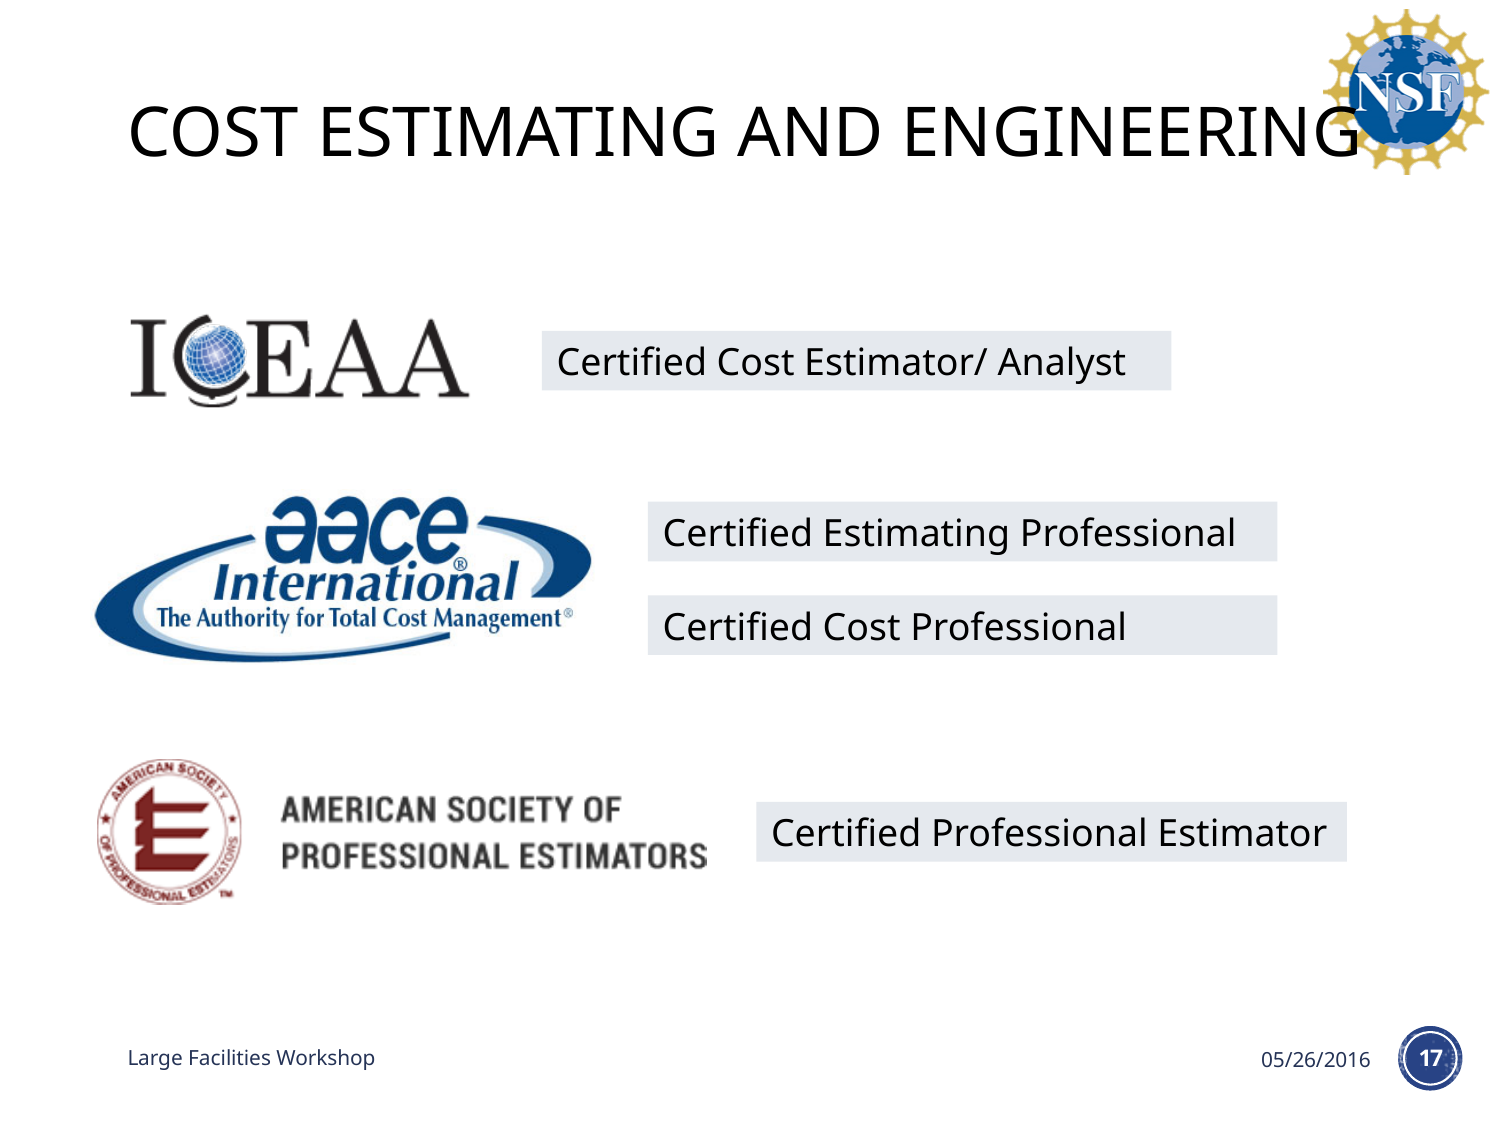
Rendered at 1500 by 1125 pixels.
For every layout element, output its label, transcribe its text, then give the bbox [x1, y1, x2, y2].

picture [97, 759, 707, 905]
text_box Certified Estimating Professional [647, 501, 1278, 562]
picture [1323, 9, 1490, 175]
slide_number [982, 1028, 1386, 1089]
picture [112, 309, 480, 411]
text_box Certified Professional Estimator [756, 801, 1347, 862]
picture [90, 489, 597, 667]
text_box Certified Cost Estimator/ Analyst [541, 330, 1172, 391]
slide_number 17 [1391, 1028, 1471, 1089]
footer Large Facilities Workshop [112, 1028, 891, 1089]
title Cost Estimating and Engineering [112, 79, 1388, 190]
text_box Certified Cost Professional [647, 595, 1278, 655]
